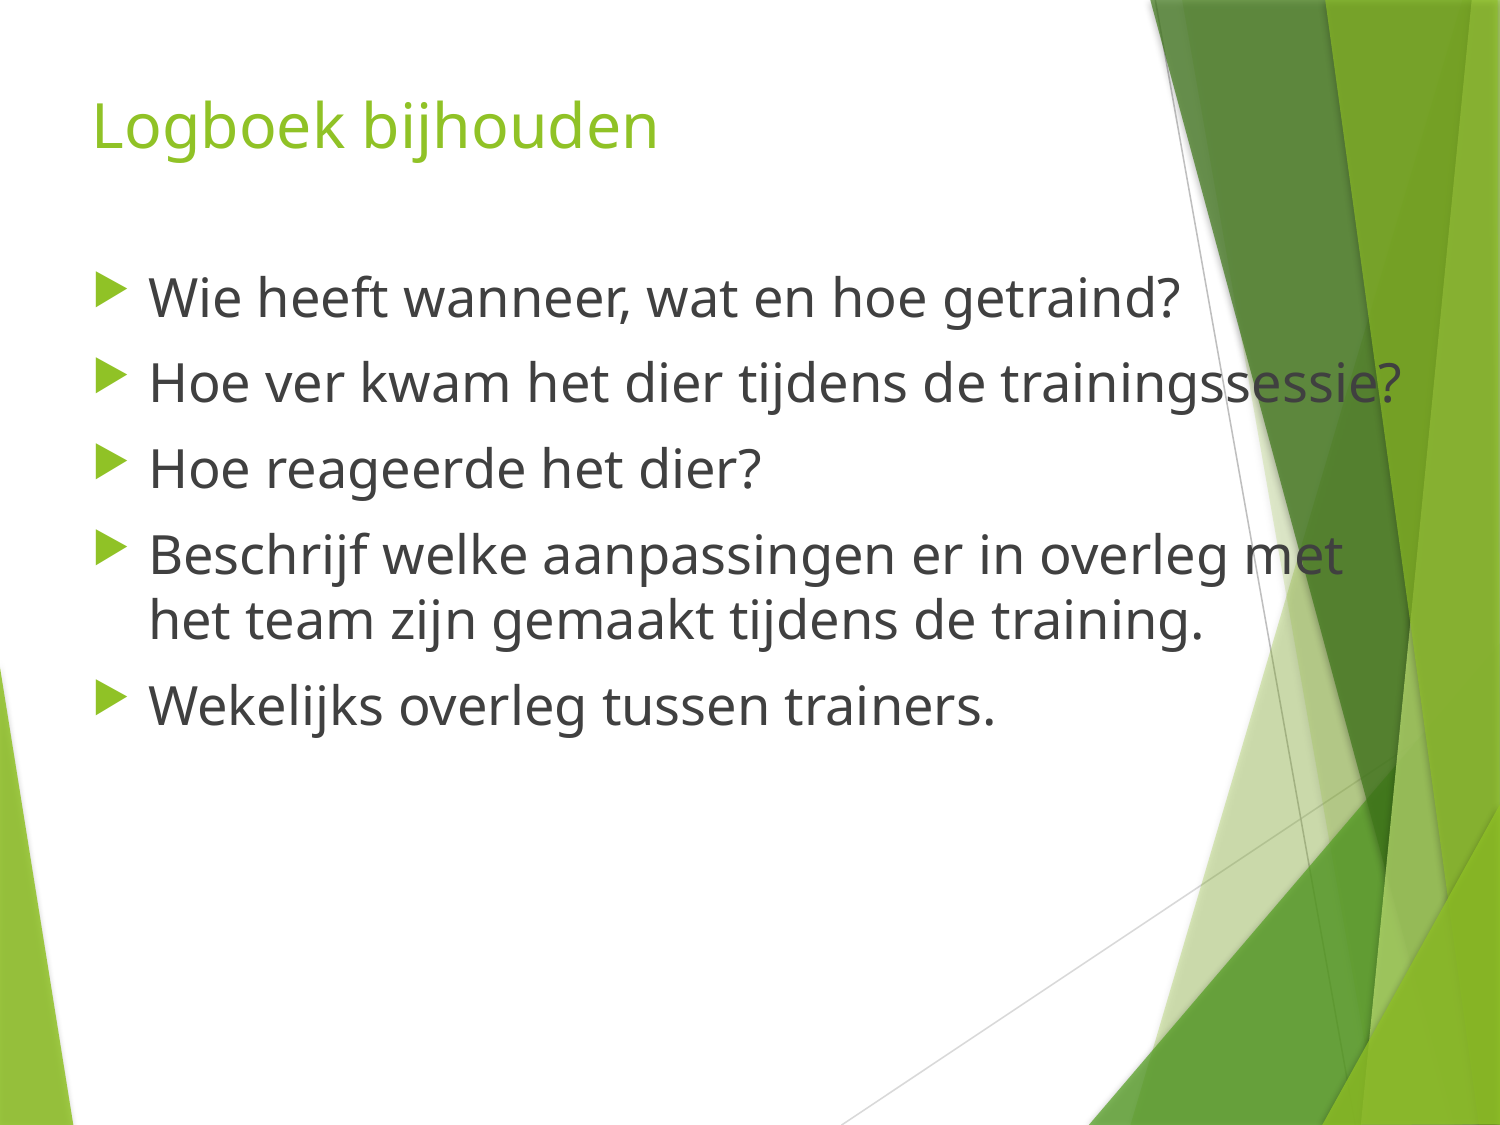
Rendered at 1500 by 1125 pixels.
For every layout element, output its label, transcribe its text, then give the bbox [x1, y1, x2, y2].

list Wie heeft wanneer, wat en hoe getraind? Hoe ver kwam het dier tijdens de trainingssessie? Hoe reageerde het dier? Beschrijf welke aanpassingen er in overleg met het team zijn gemaakt tijdens de training. Wekelijks overleg tussen trainers. [76, 255, 1427, 998]
title Logboek bijhouden [76, 78, 1427, 208]
